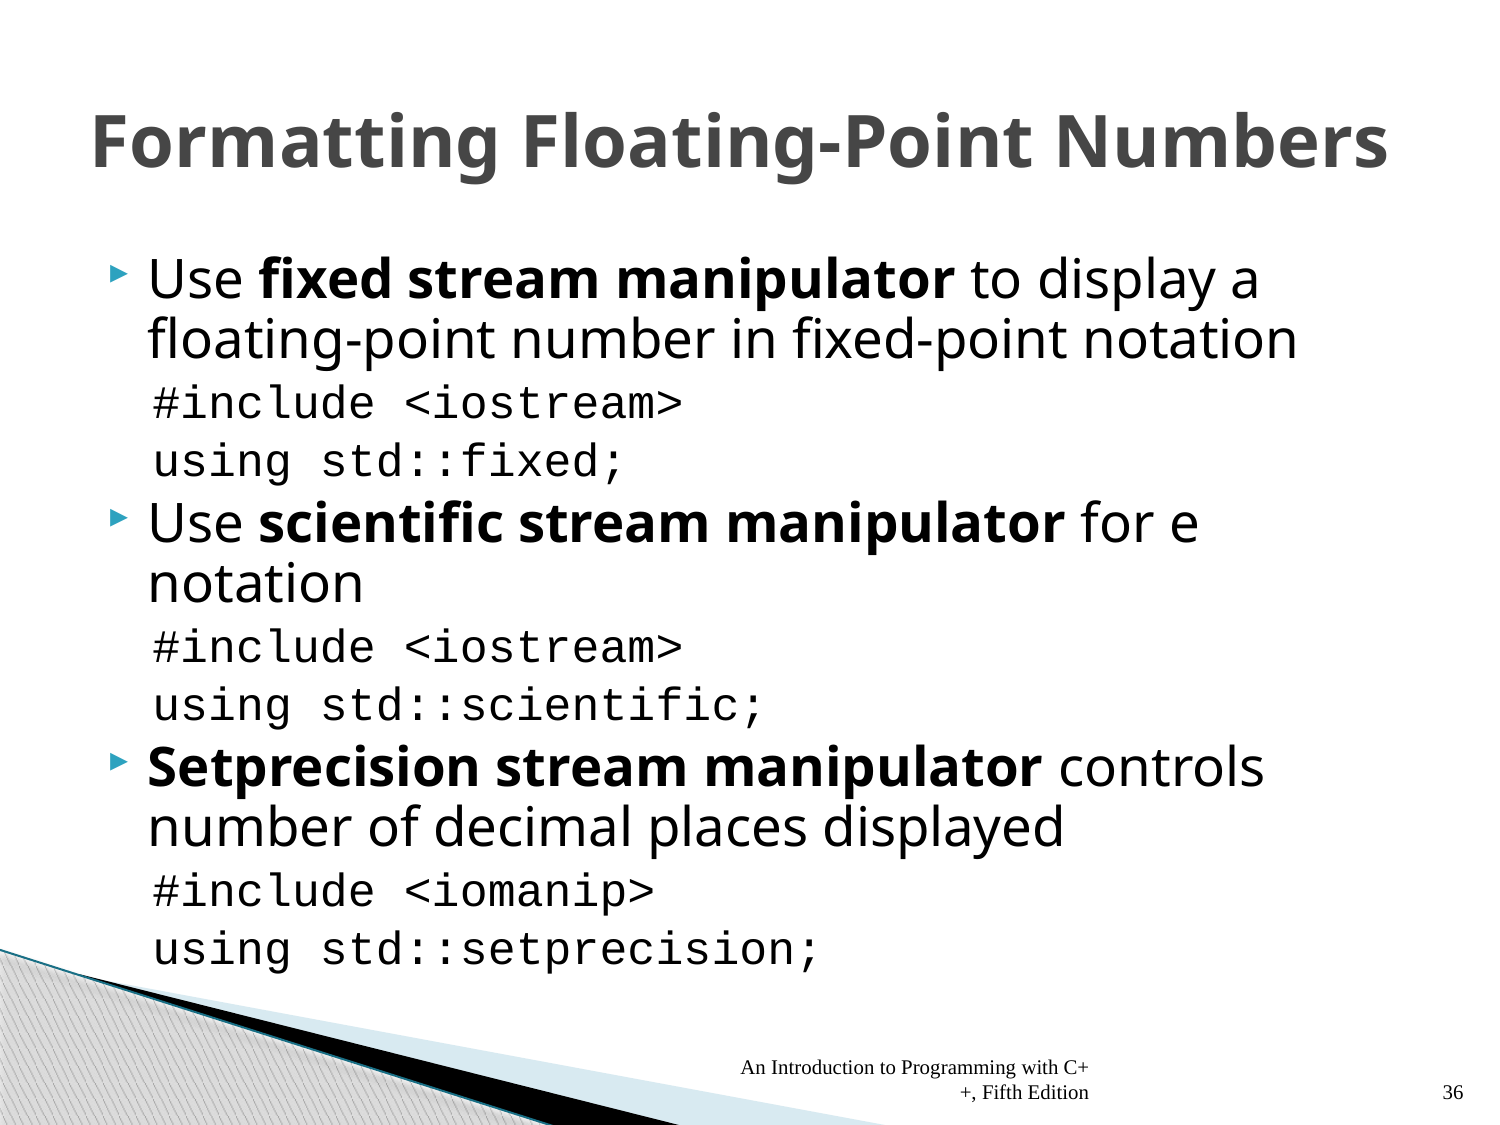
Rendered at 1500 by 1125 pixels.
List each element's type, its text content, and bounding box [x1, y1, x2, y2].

list Use fixed stream manipulator to display a floating-point number in fixed-point notation #include <iostream> using std::fixed; Use scientific stream manipulator for e notation #include <iostream> using std::scientific; Setprecision stream manipulator controls number of decimal places displayed #include <iomanip> using std::setprecision; [75, 243, 1425, 986]
footer An Introduction to Programming with C++, Fifth Edition [718, 1051, 1105, 1112]
slide_number 36 [1418, 1051, 1479, 1112]
title Formatting Floating-Point Numbers [75, 45, 1425, 233]
